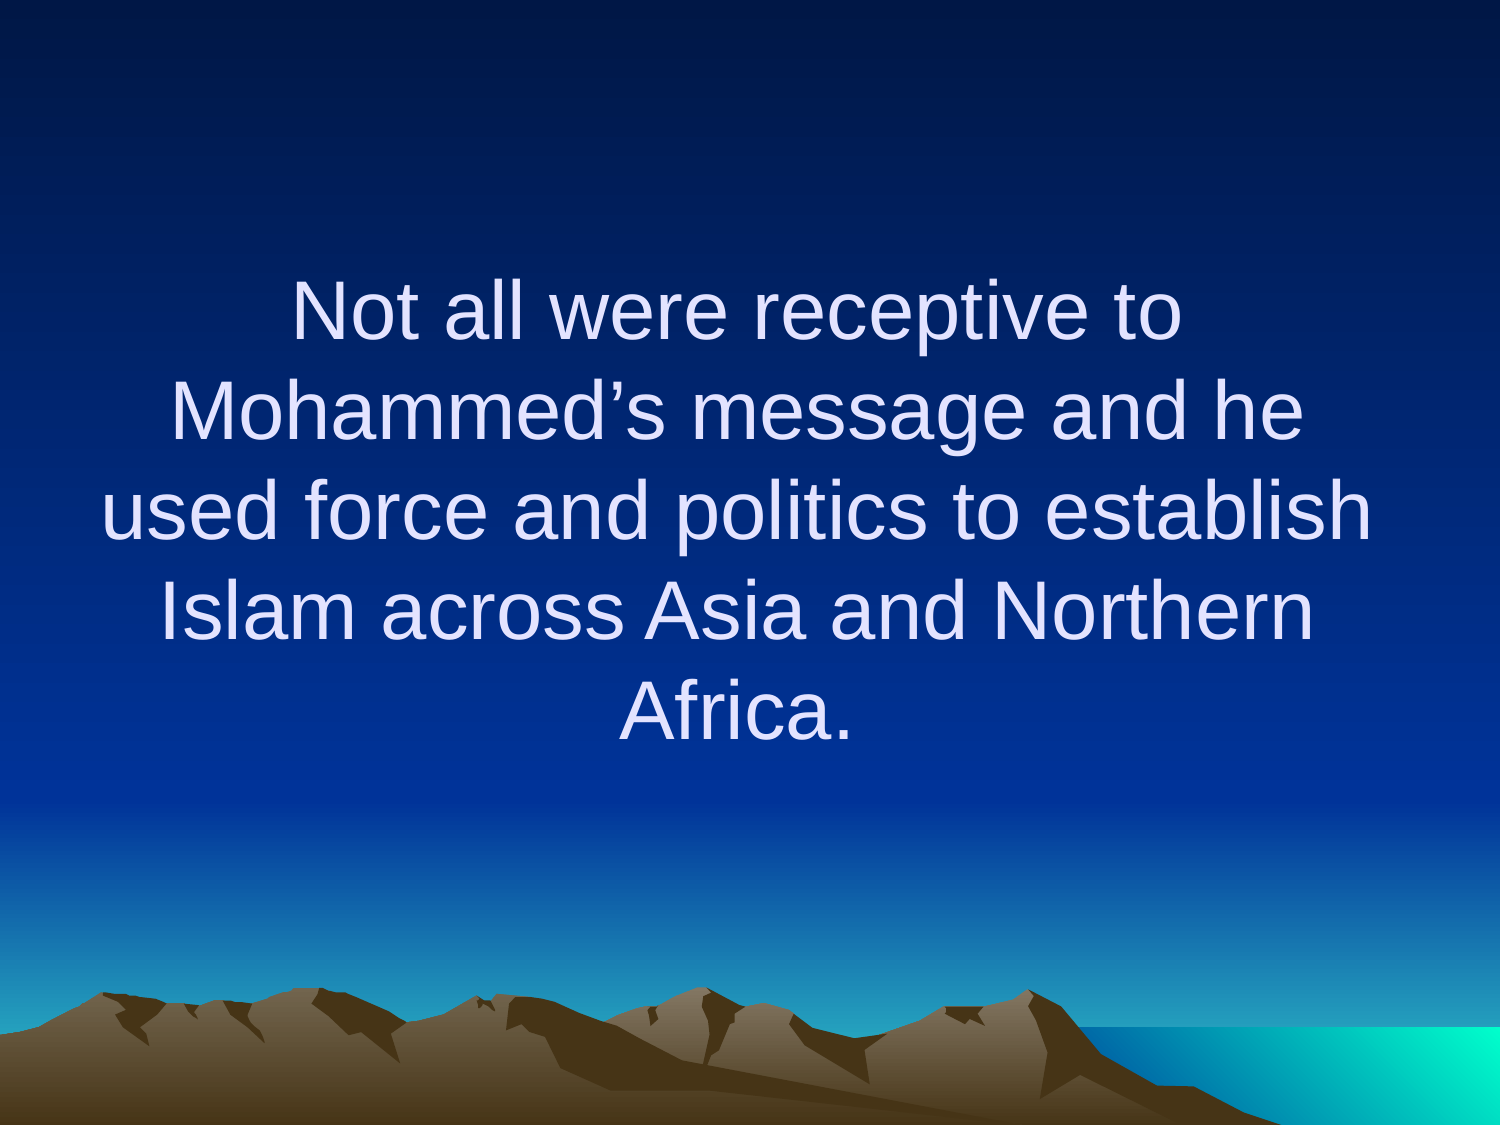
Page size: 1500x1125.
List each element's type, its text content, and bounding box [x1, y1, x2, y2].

title Not all were receptive to Mohammed’s message and he used force and politics to establish Islam across Asia and Northern Africa. [62, 249, 1413, 763]
